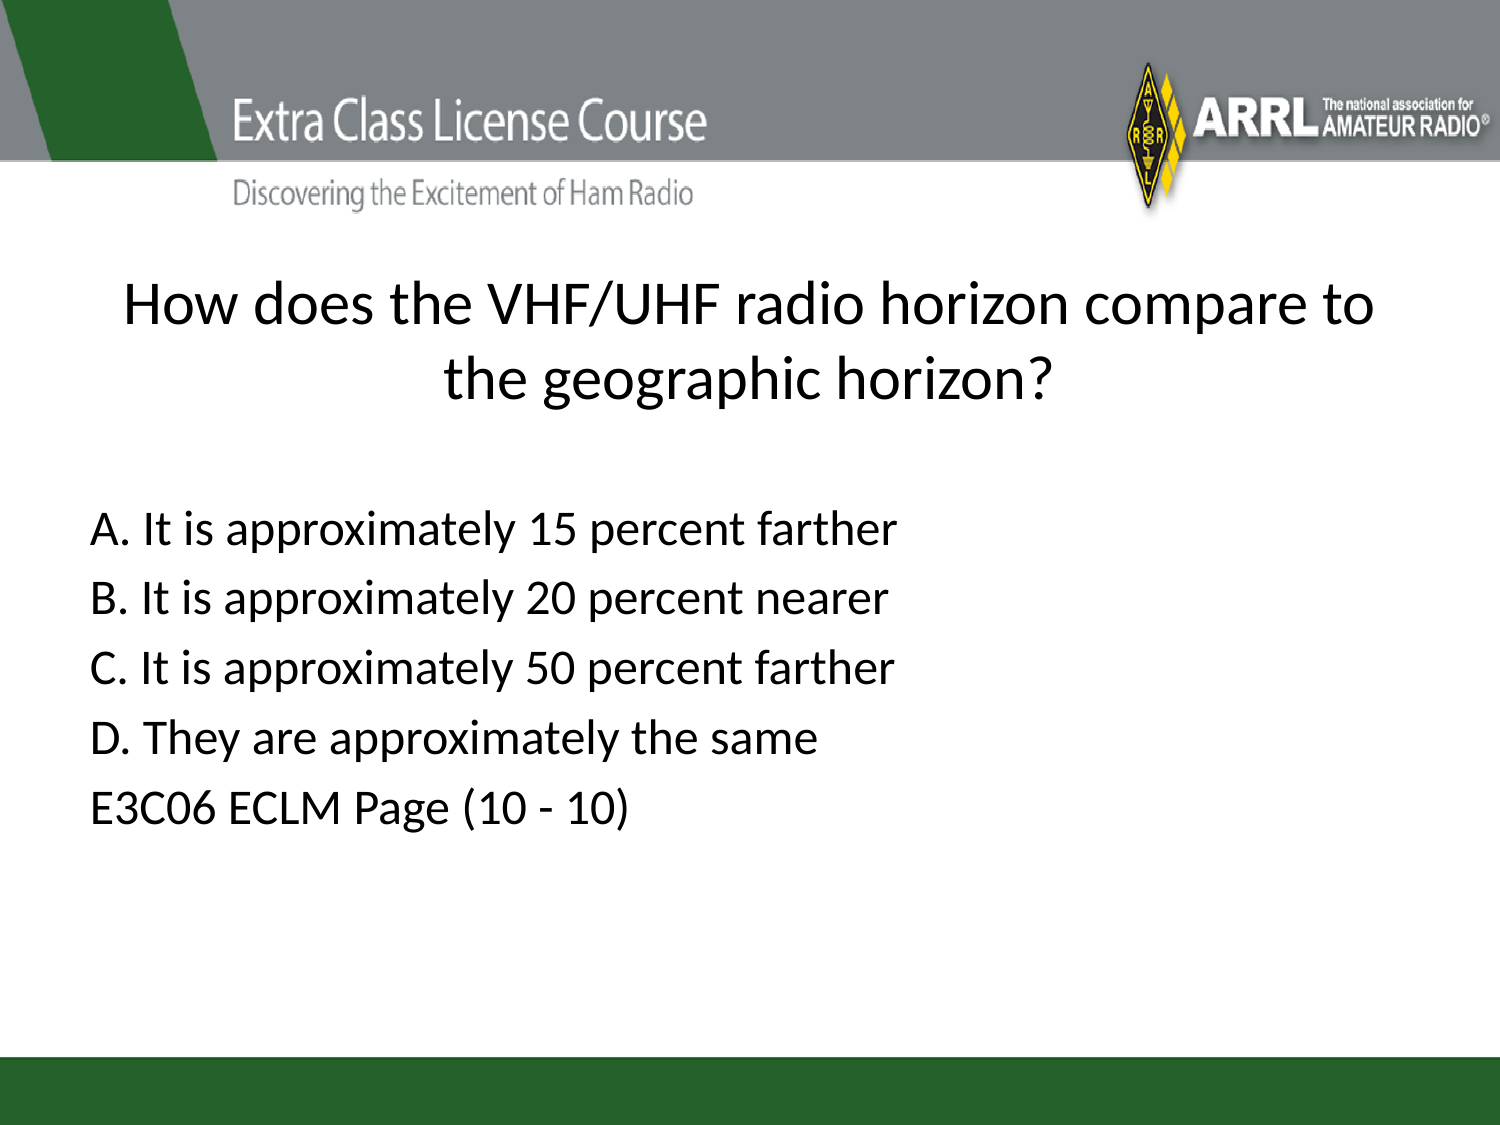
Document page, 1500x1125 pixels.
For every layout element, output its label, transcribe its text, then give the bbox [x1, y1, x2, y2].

title How does the VHF/UHF radio horizon compare to the geographic horizon? [75, 254, 1425, 435]
list A. It is approximately 15 percent farther B. It is approximately 20 percent nearer C. It is approximately 50 percent farther D. They are approximately the same E3C06 ECLM Page (10 - 10) [75, 487, 1425, 1005]
picture [0, 0, 1500, 1125]
